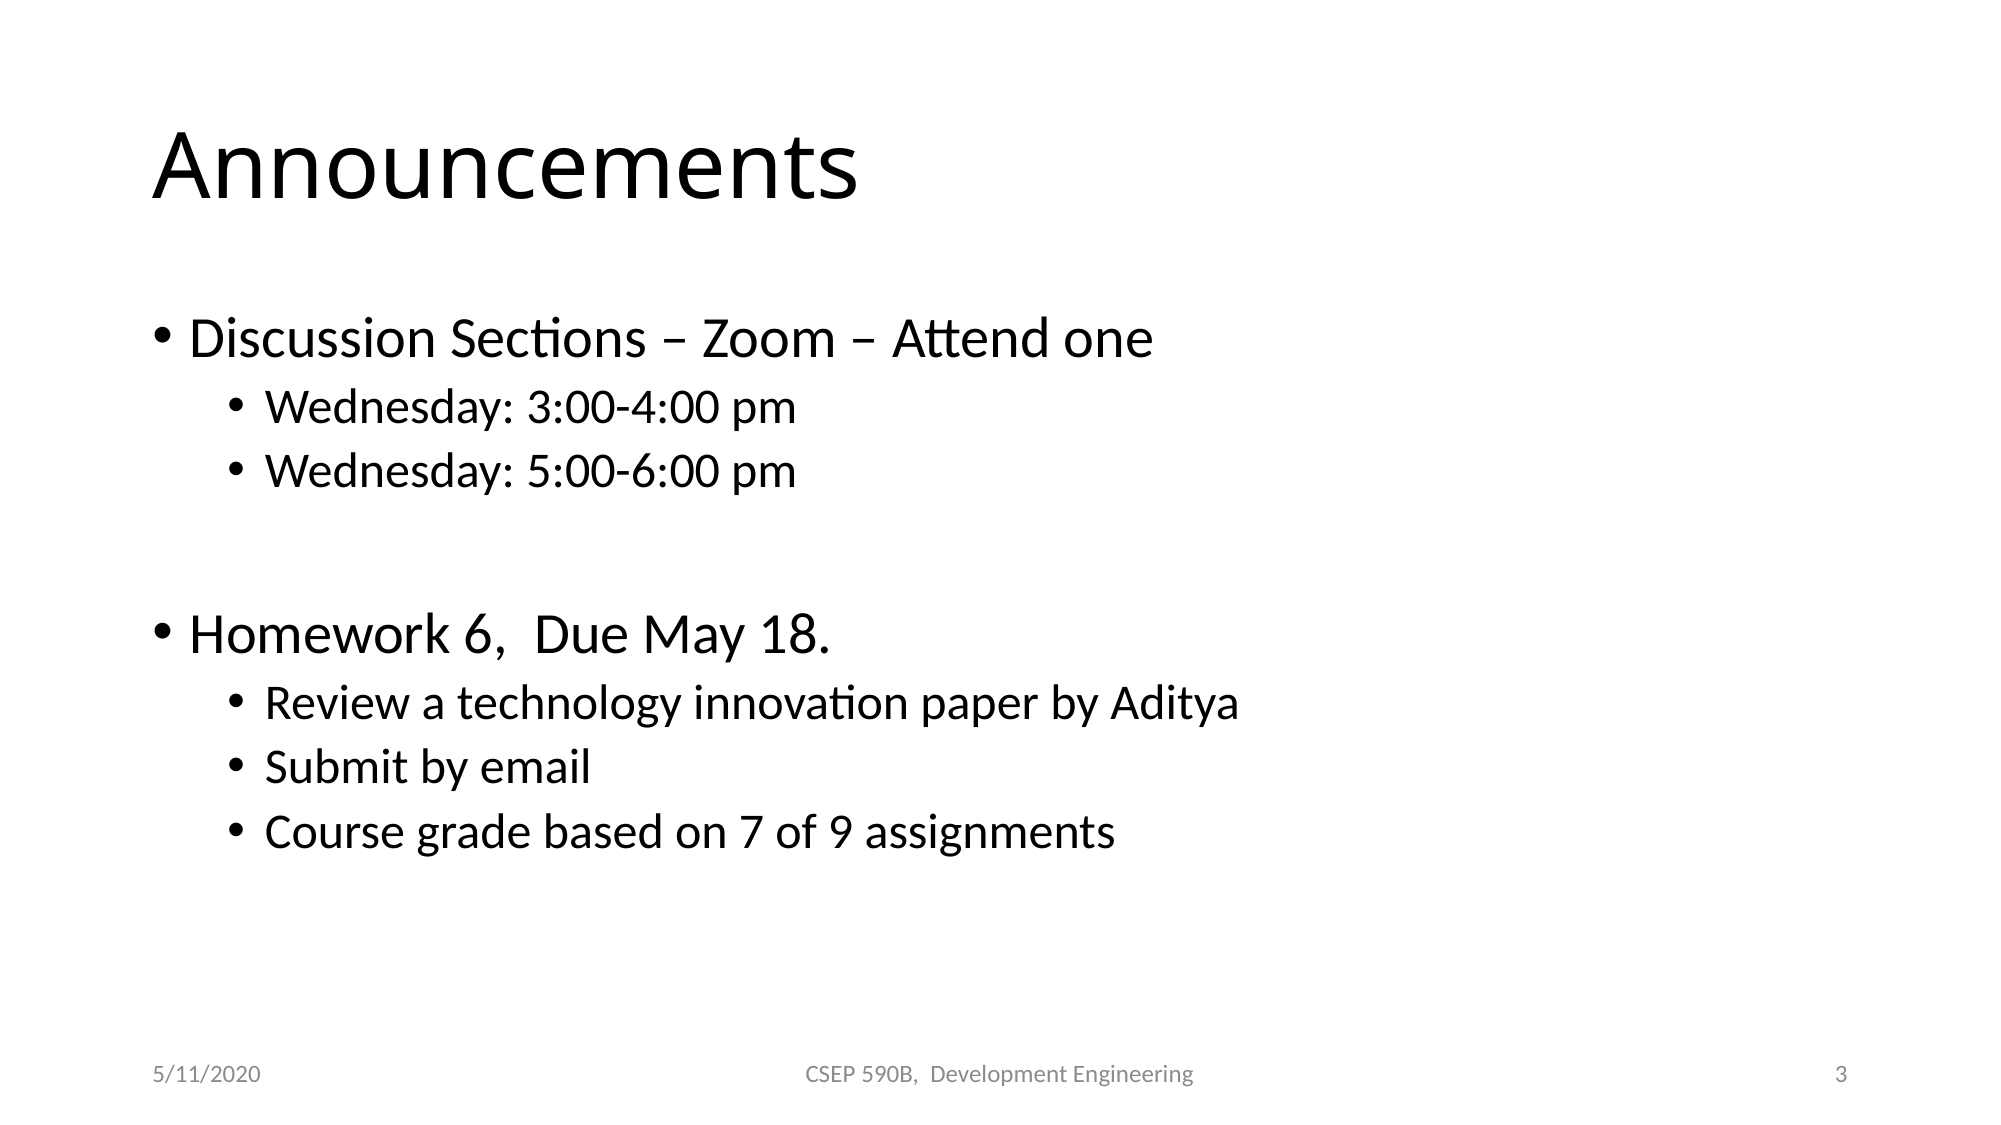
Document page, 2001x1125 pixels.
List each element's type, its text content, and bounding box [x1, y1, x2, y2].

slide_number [137, 1042, 588, 1103]
footer CSEP 590B, Development Engineering [662, 1042, 1338, 1103]
slide_number 3 [1412, 1042, 1863, 1103]
list Discussion Sections – Zoom – Attend one Wednesday: 3:00-4:00 pm Wednesday: 5:00-6:00 pm Homework 6, Due May 18. Review a technology innovation paper by Aditya Submit by email Course grade based on 7 of 9 assignments [137, 299, 1863, 1014]
title Announcements [137, 59, 1863, 278]
